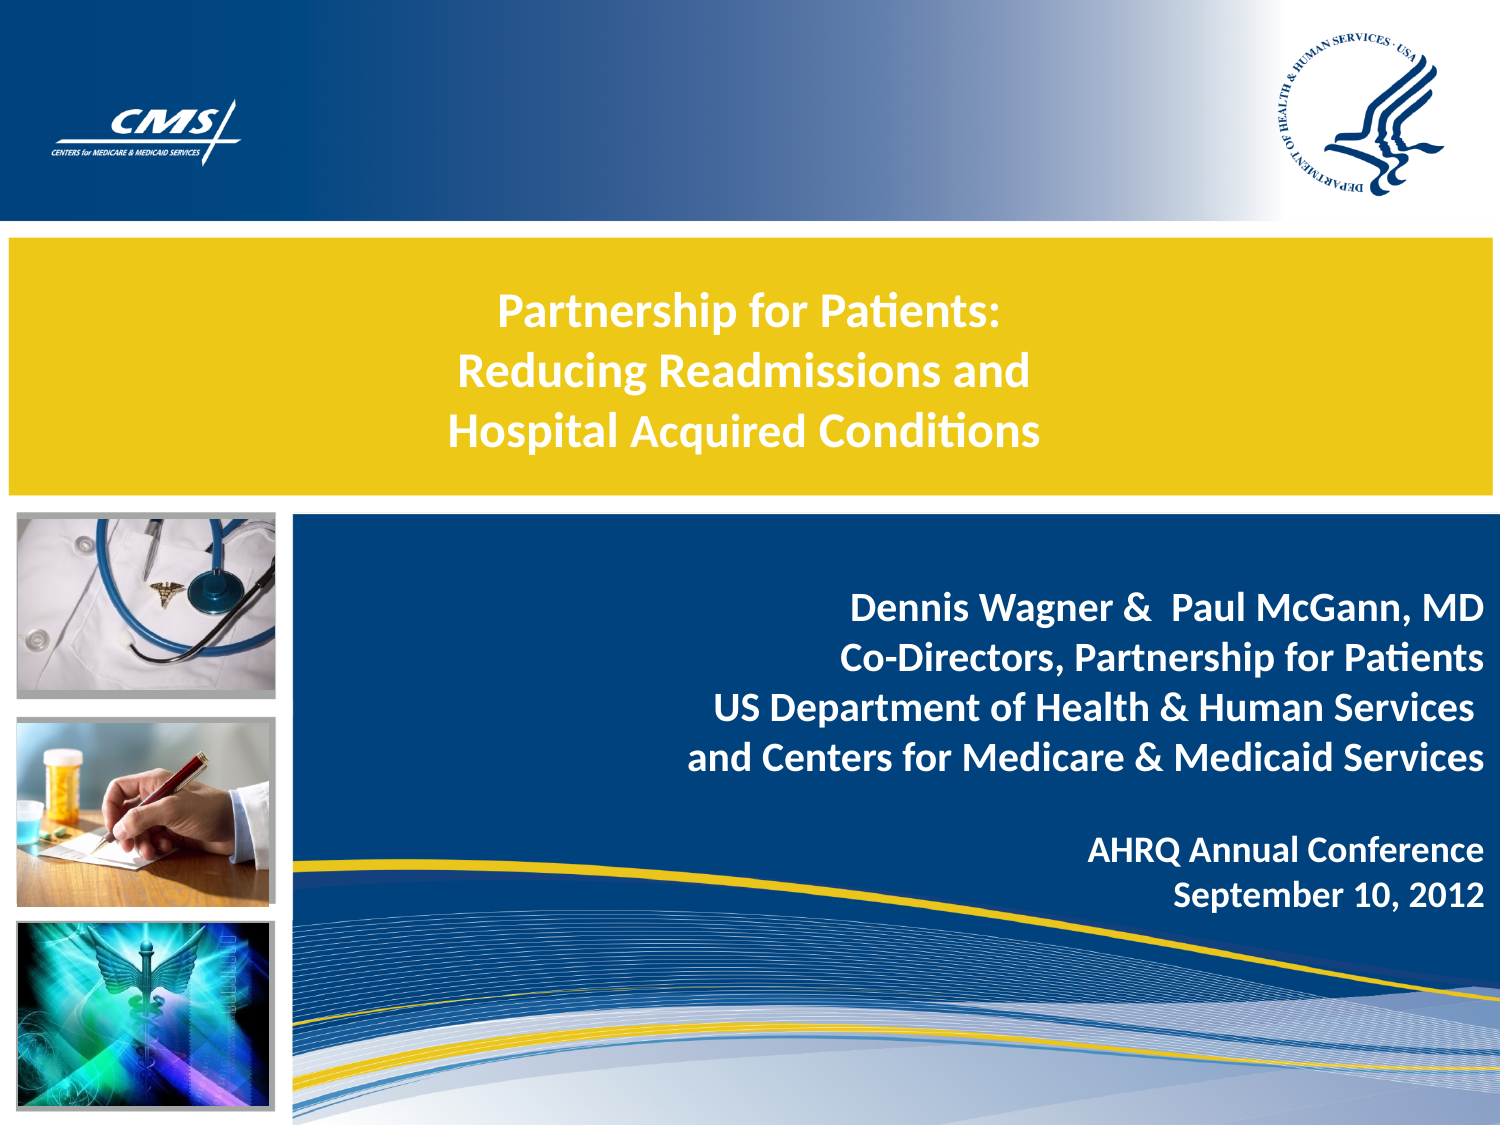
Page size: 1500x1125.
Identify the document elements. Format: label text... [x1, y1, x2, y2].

picture [0, 518, 1500, 1125]
title Partnership for Patients: Reducing Readmissions and Hospital Acquired Conditions [0, 217, 1500, 520]
text_box [403, 1065, 1216, 1116]
subtitle Dennis Wagner & Paul McGann, MD Co-Directors, Partnership for Patients US Department of Health & Human Services and Centers for Medicare & Medicaid Services AHRQ Annual Conference September 10, 2012 [267, 522, 1500, 851]
picture [0, 0, 1500, 217]
